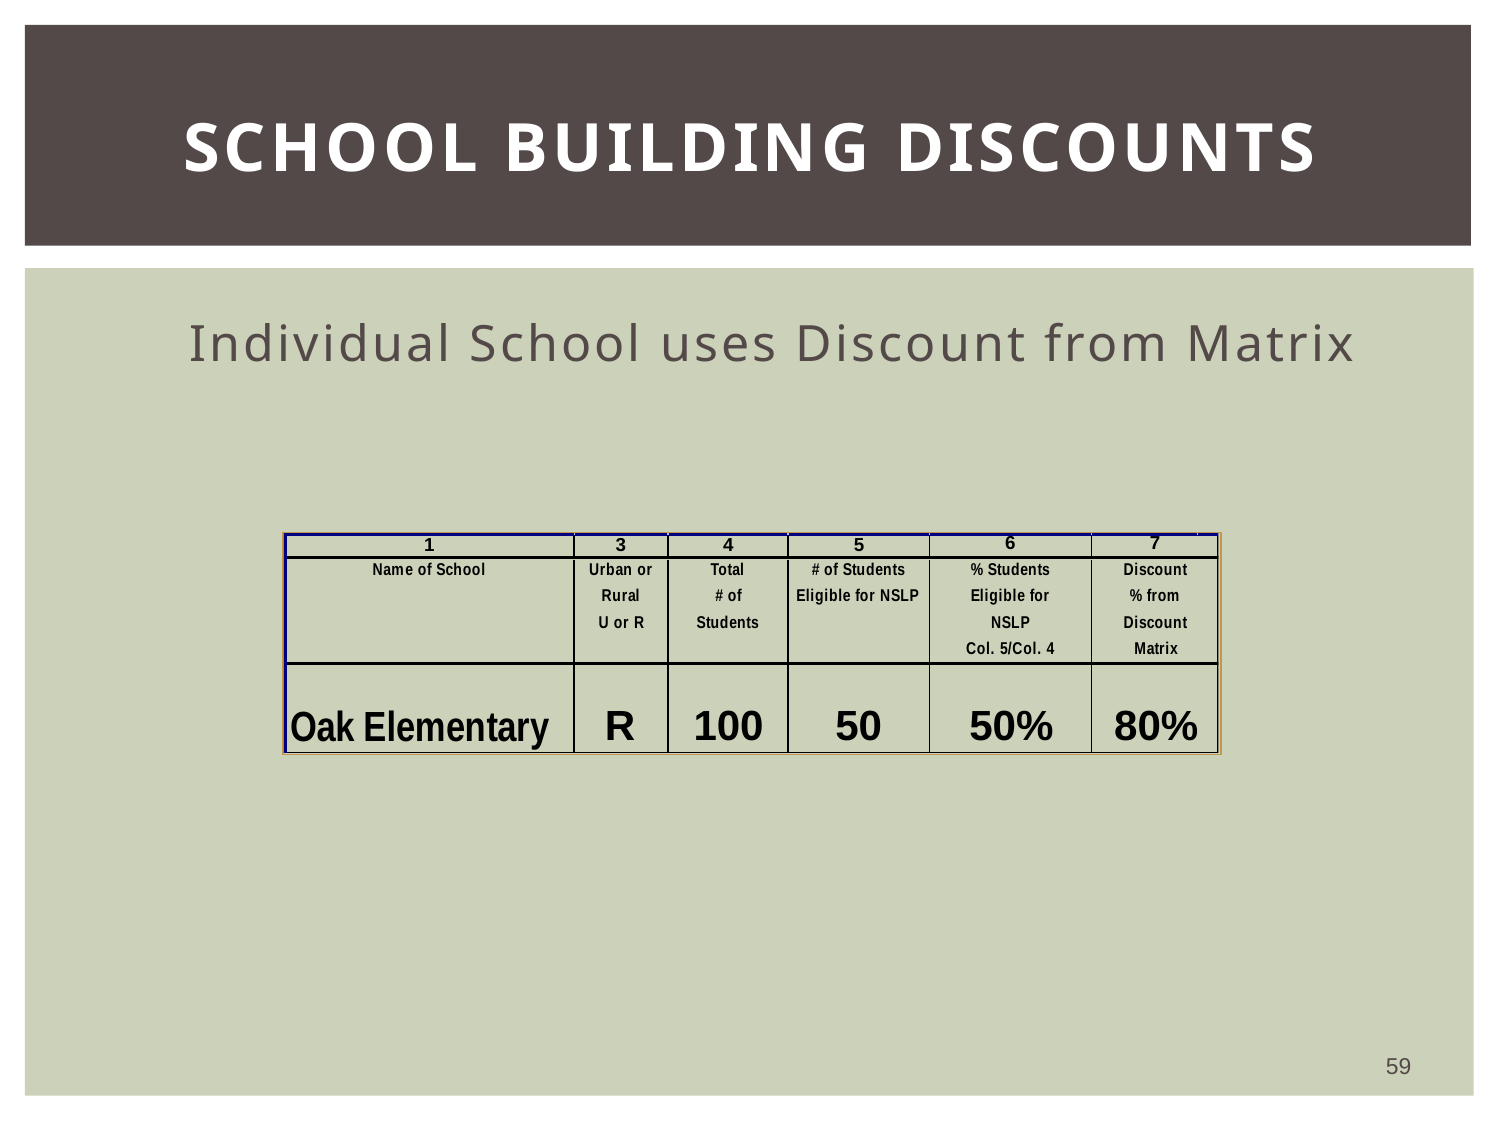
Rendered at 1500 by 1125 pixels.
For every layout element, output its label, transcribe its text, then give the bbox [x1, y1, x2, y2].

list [283, 532, 1221, 755]
title School building Discounts [62, 58, 1438, 232]
list Individual School uses Discount from Matrix [37, 287, 1463, 1063]
slide_number 59 [1349, 1063, 1448, 1089]
